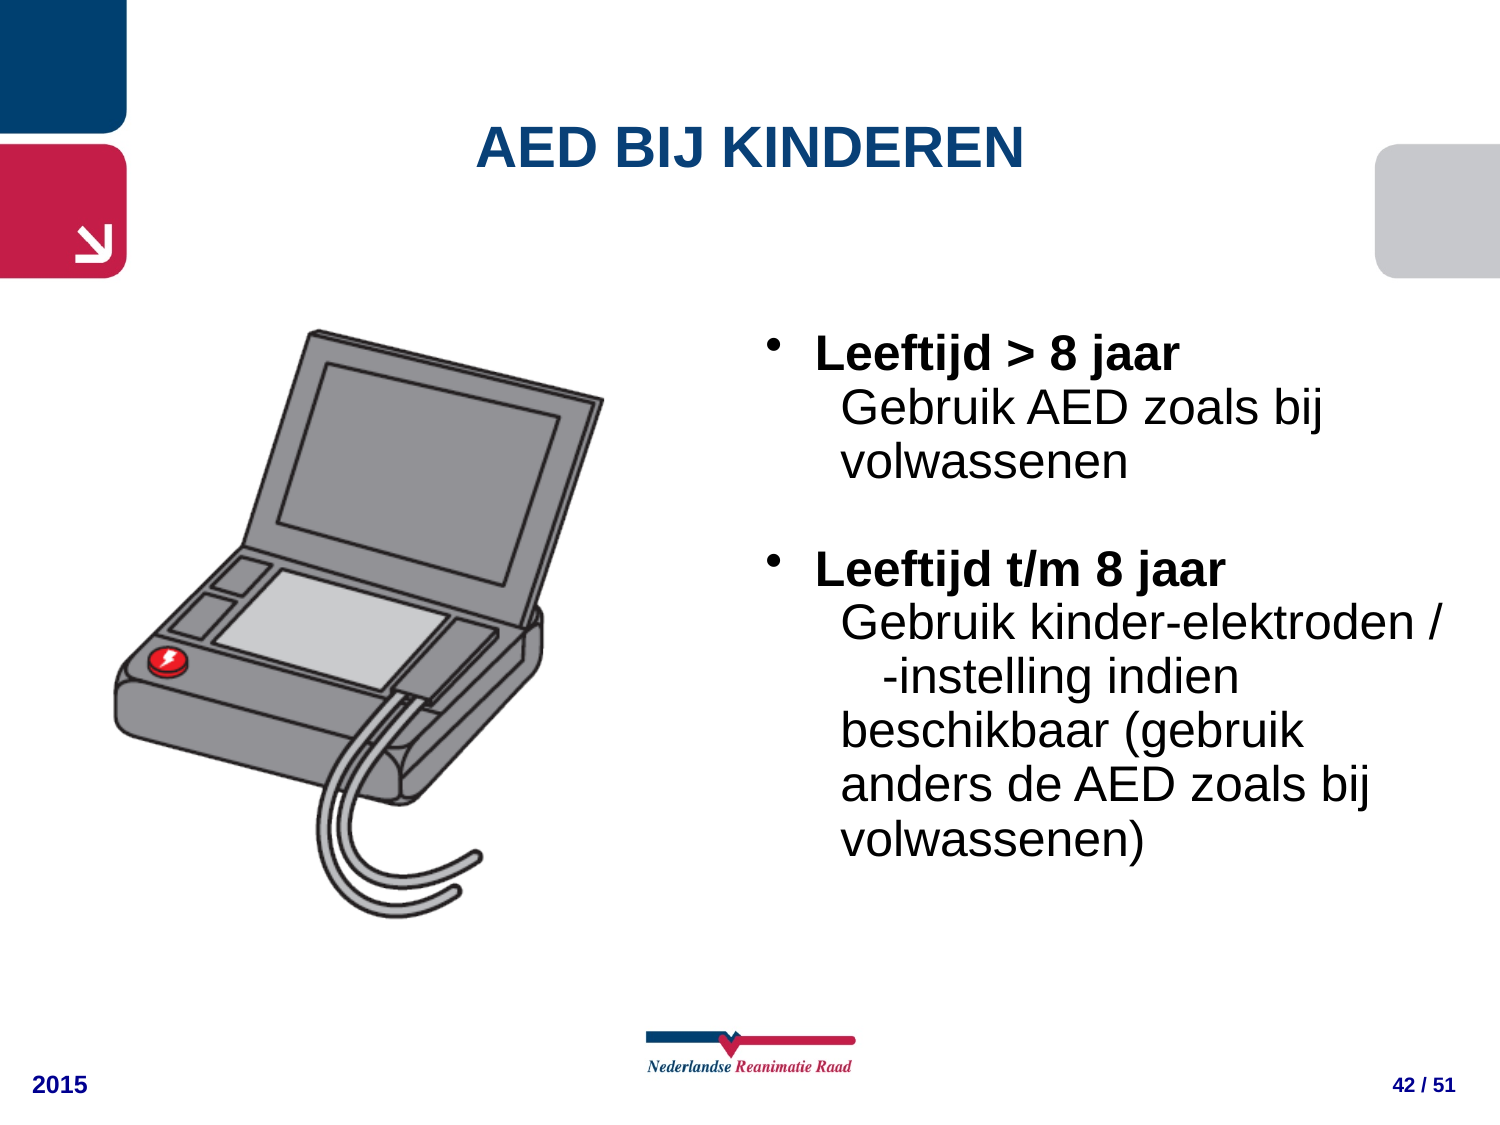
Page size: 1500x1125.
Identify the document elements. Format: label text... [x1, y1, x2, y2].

text_box Leeftijd > 8 jaar Gebruik AED zoals bij volwassenen Leeftijd t/m 8 jaar Gebruik kinder-elektroden / -instelling indien beschikbaar (gebruik anders de AED zoals bij volwassenen) [750, 319, 1468, 929]
text_box AED BIJ KINDEREN [33, 101, 1468, 177]
picture [0, 0, 1500, 1125]
